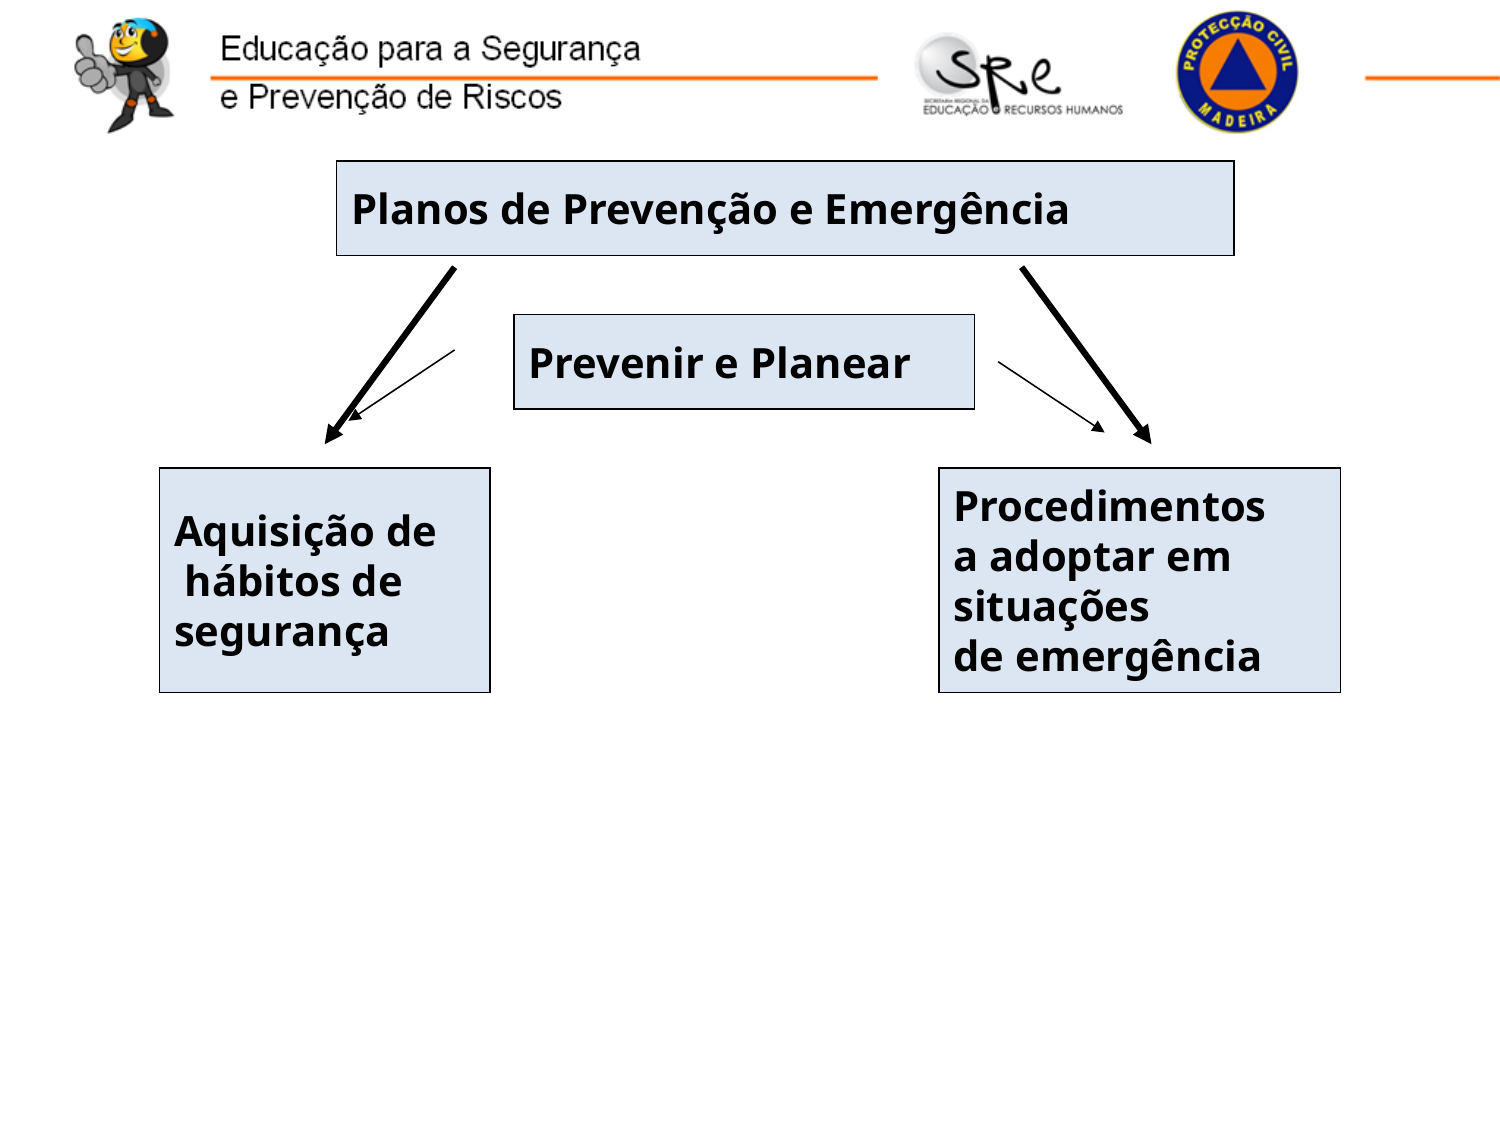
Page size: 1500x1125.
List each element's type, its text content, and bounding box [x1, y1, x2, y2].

text_box Prevenir e Planear [513, 314, 975, 409]
text_box [998, 361, 1105, 433]
text_box Procedimentos a adoptar em situações de emergência [938, 467, 1341, 693]
text_box [1021, 267, 1152, 445]
text_box Aquisição de hábitos de segurança [159, 467, 490, 693]
text_box [348, 349, 455, 421]
picture [0, 0, 1500, 1125]
text_box [324, 267, 455, 445]
text_box Planos de Prevenção e Emergência [336, 160, 1235, 256]
